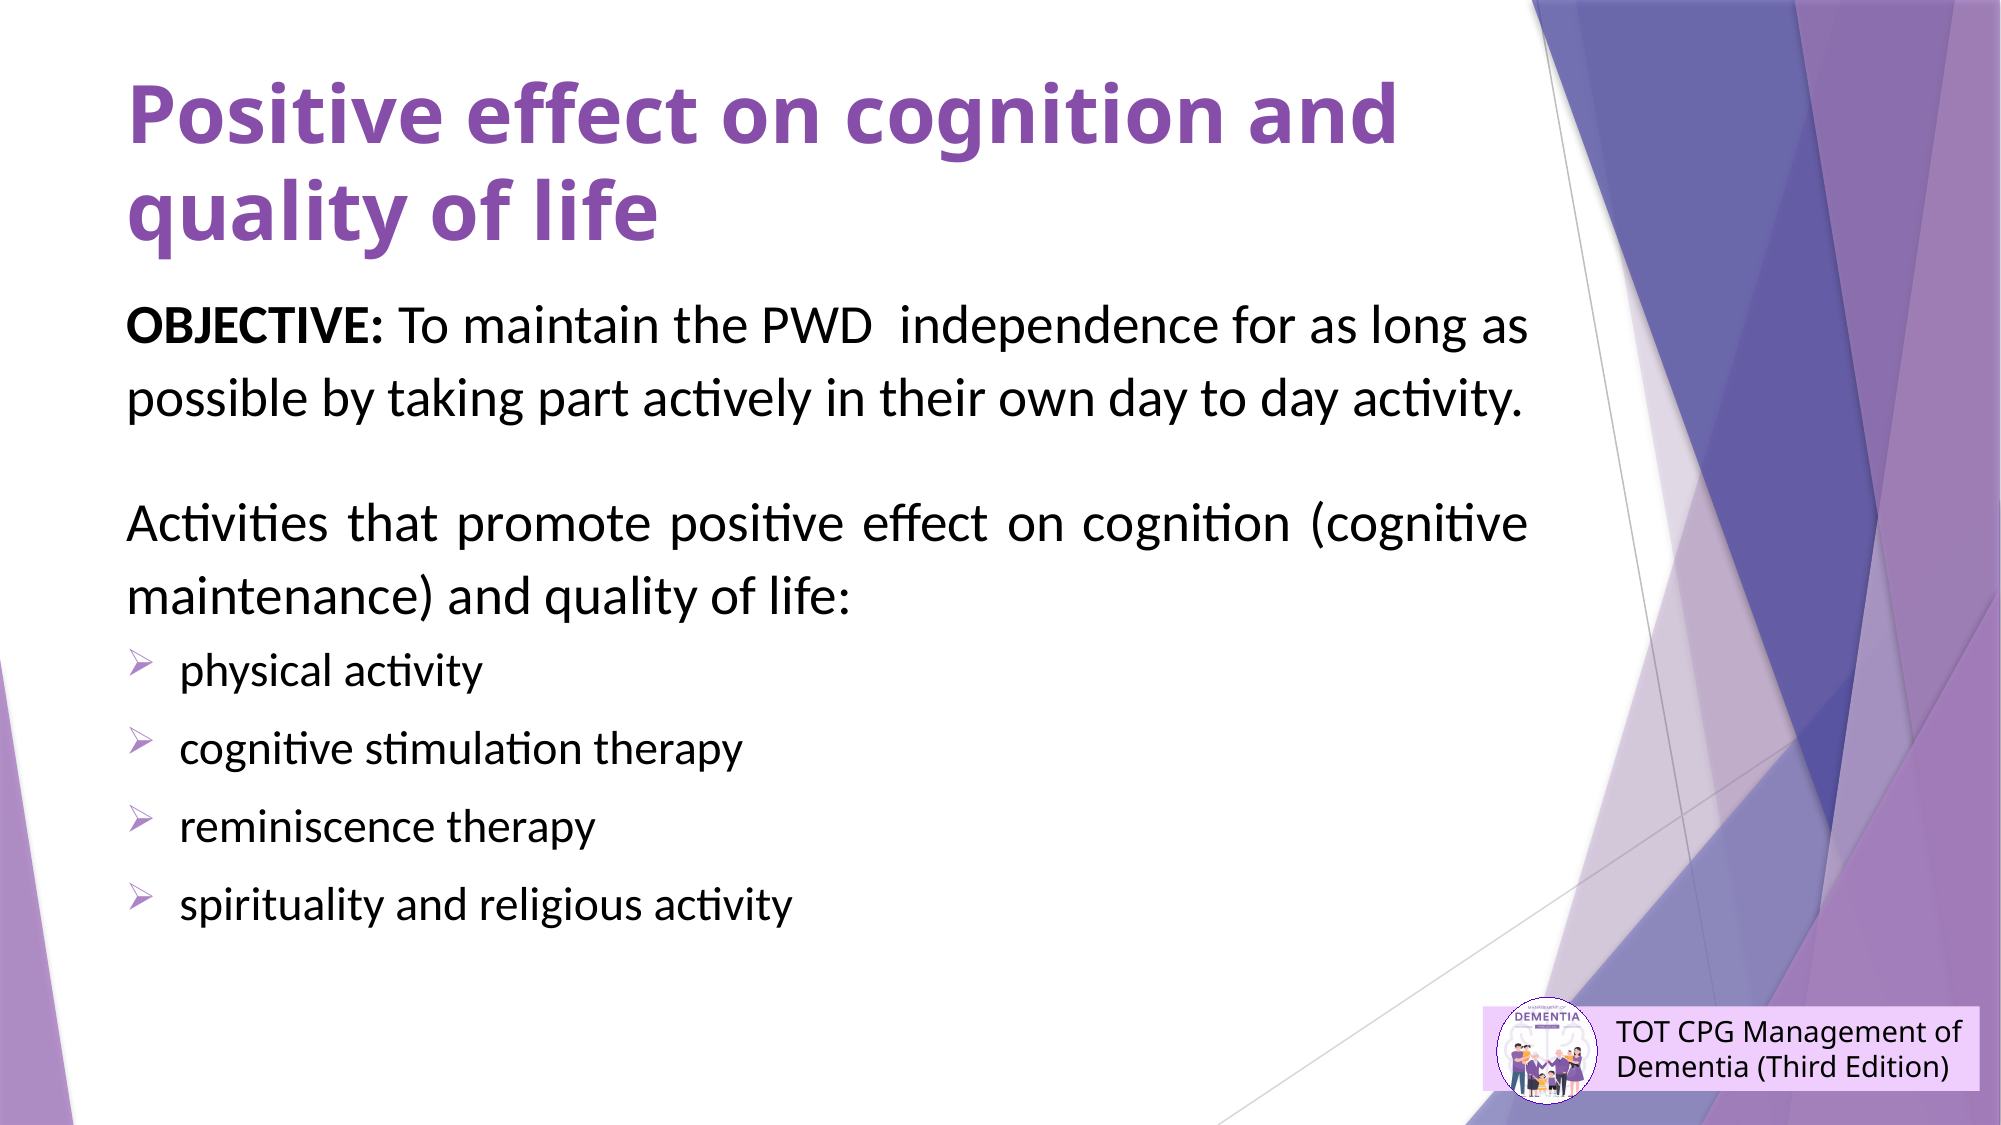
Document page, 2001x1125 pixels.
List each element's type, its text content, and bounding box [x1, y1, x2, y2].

list OBJECTIVE: To maintain the PWD independence for as long as possible by taking part actively in their own day to day activity. Activities that promote positive effect on cognition (cognitive maintenance) and quality of life: physical activity cognitive stimulation therapy reminiscence therapy spirituality and religious activity [111, 273, 1546, 1007]
title Positive effect on cognition and quality of life [111, 55, 1639, 265]
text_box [1482, 996, 1981, 1105]
